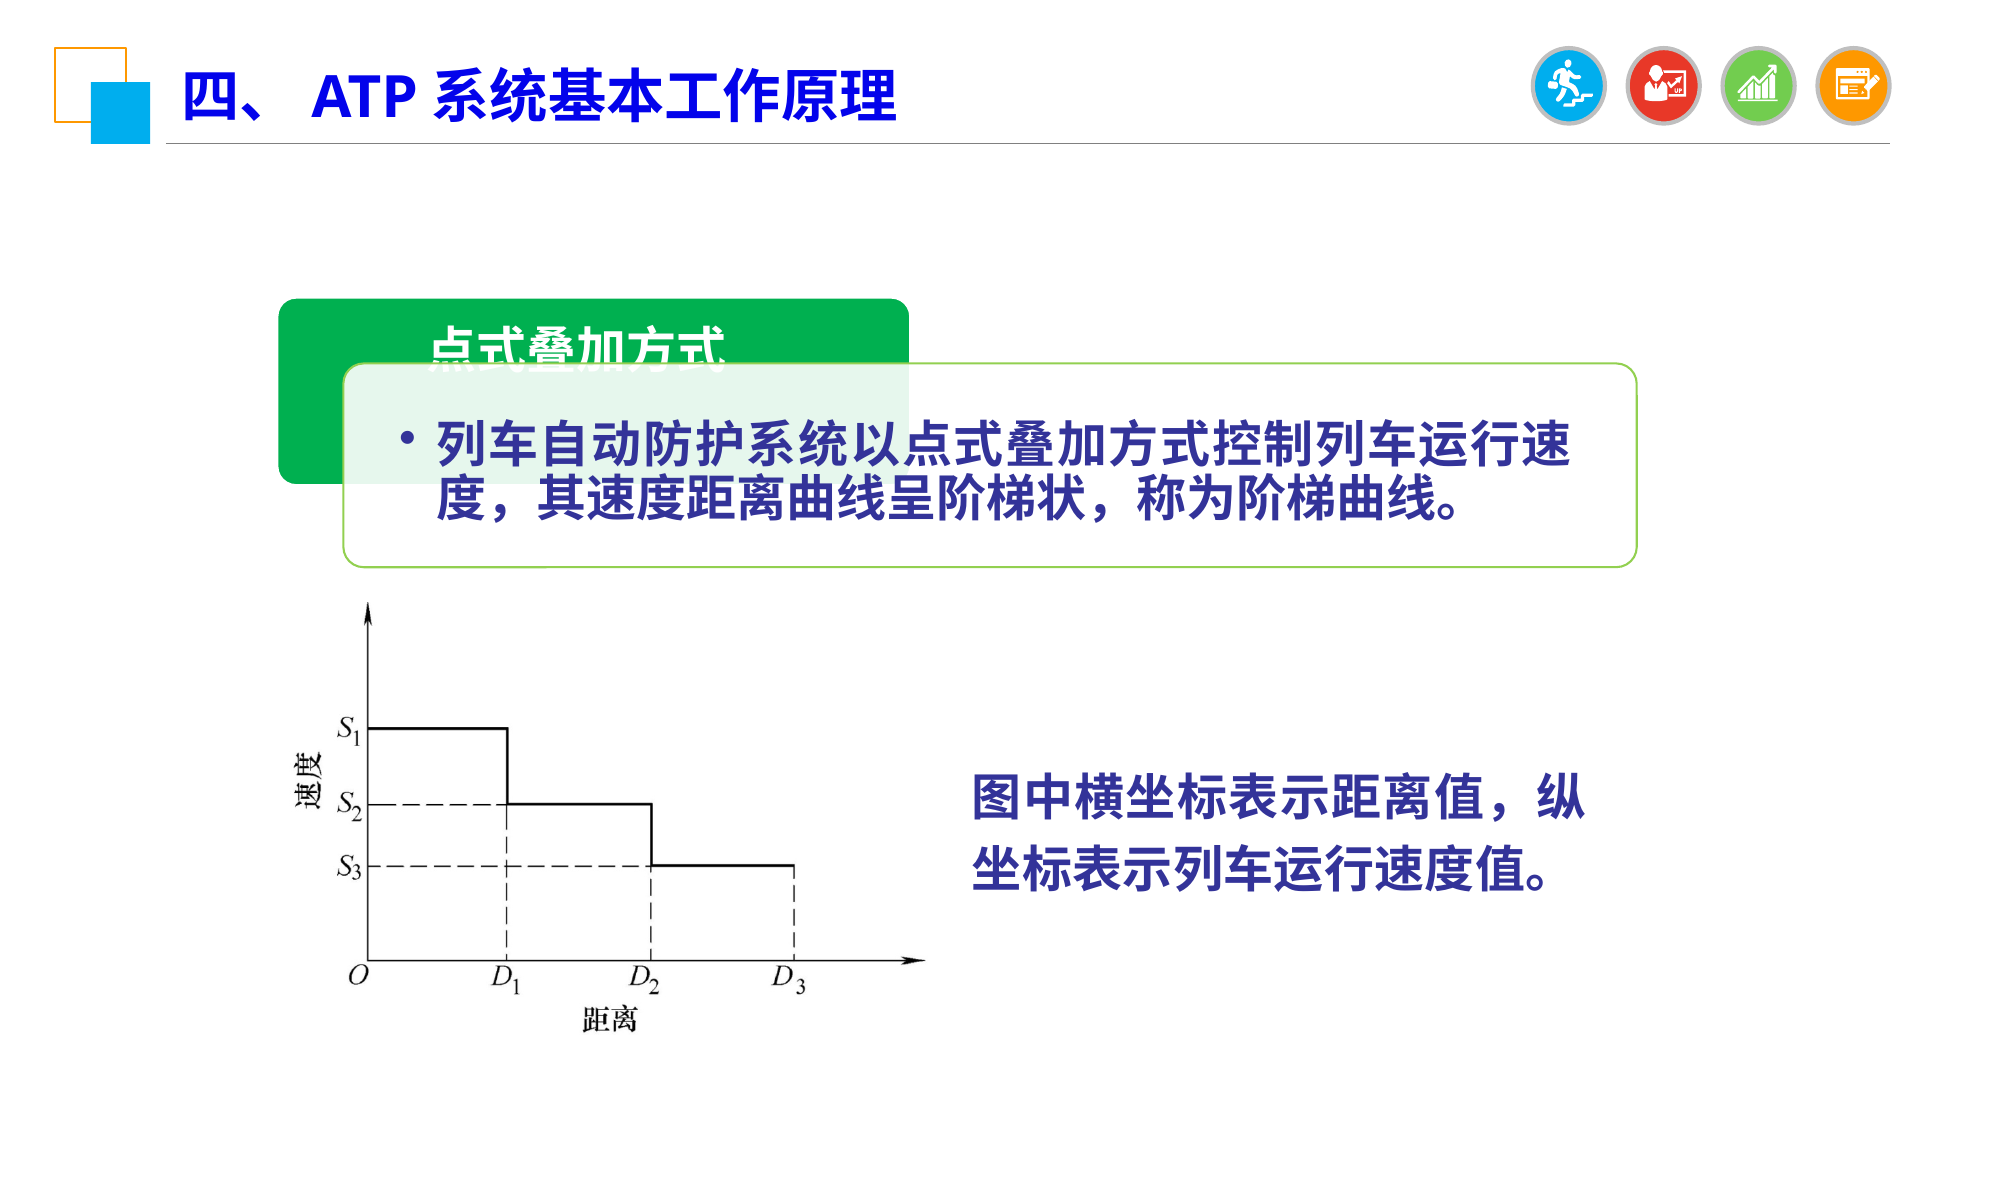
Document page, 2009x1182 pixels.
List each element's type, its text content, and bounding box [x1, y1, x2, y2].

picture [288, 604, 934, 1035]
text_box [277, 297, 1638, 604]
text_box 图中横坐标表示距离值，纵坐标表示列车运行速度值。 [957, 746, 1602, 978]
text_box 四、ATP系统基本工作原理 [166, 51, 913, 137]
